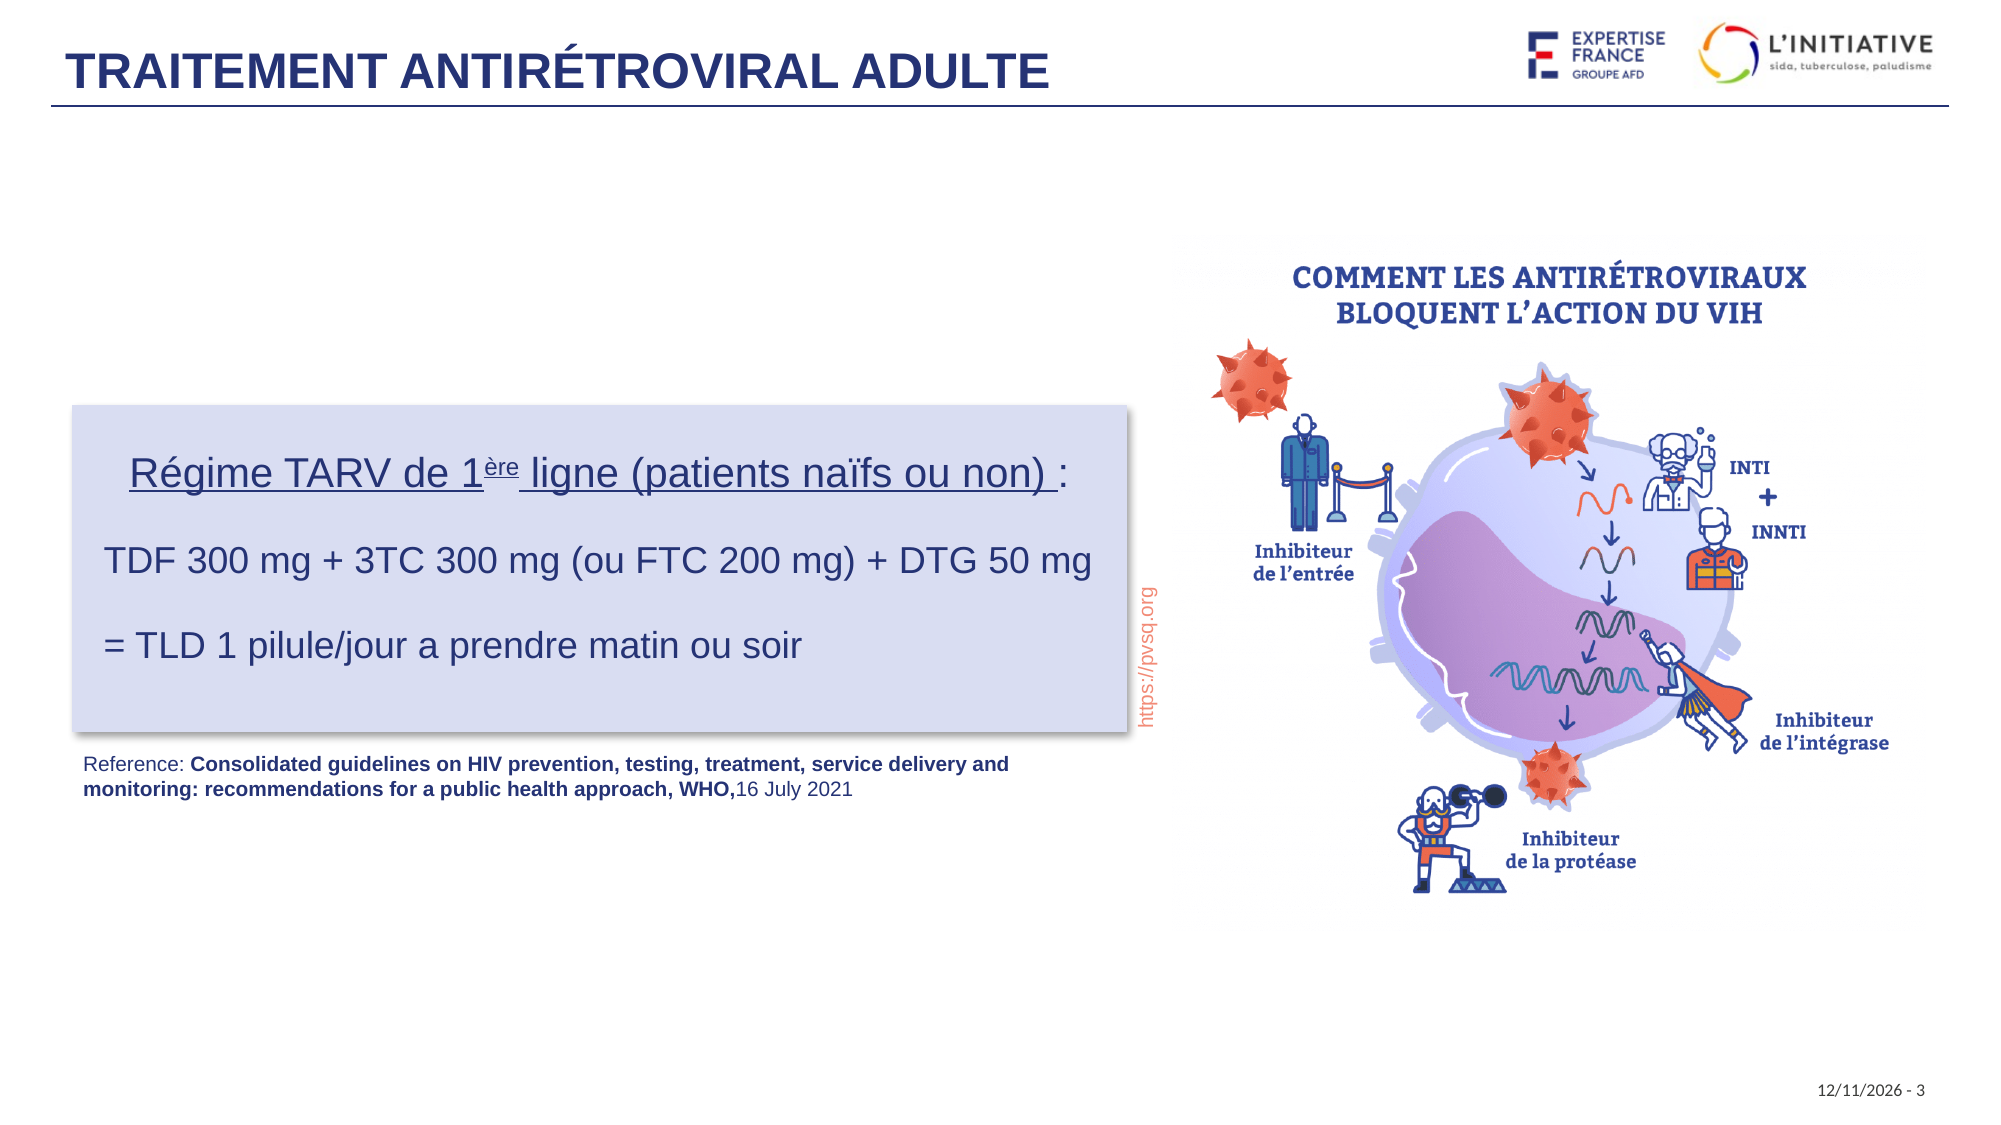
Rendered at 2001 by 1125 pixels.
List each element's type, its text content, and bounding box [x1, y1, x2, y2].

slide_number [742, 1058, 1940, 1119]
picture [1514, 0, 1956, 106]
list Régime TARV de 1ère ligne (patients naïfs ou non) : TDF 300 mg + 3TC 300 mg (ou FTC 200 mg) + DTG 50 mg = TLD 1 pilule/jour a prendre matin ou soir [88, 444, 1110, 694]
text_box https://pvsq.org [1124, 563, 1165, 744]
title Traitement antirétroviral Adulte [50, 16, 1950, 107]
text_box Reference: Consolidated guidelines on HIV prevention, testing, treatment, service delivery and monitoring: recommendations for a public health approach, WHO,16 July 2021 [68, 743, 1126, 809]
picture [1172, 235, 1926, 931]
text_box [72, 405, 1127, 732]
